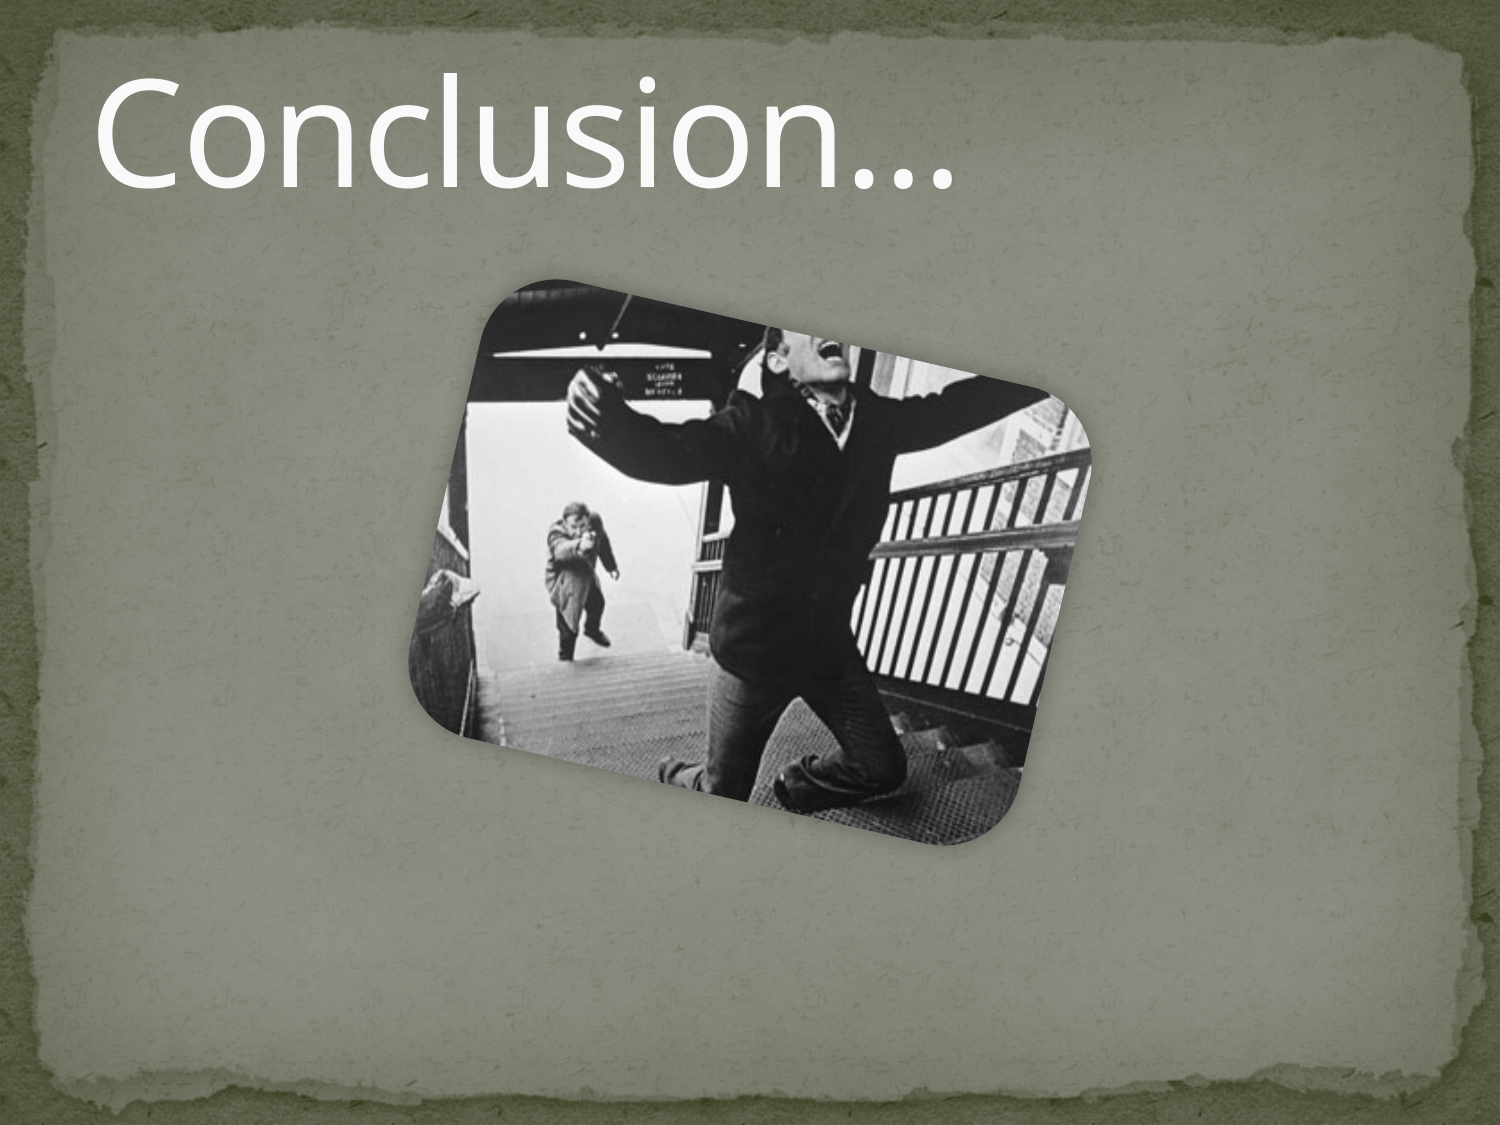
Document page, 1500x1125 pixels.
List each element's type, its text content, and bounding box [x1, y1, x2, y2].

picture [408, 279, 1092, 846]
title Conclusion… [74, 24, 1425, 225]
